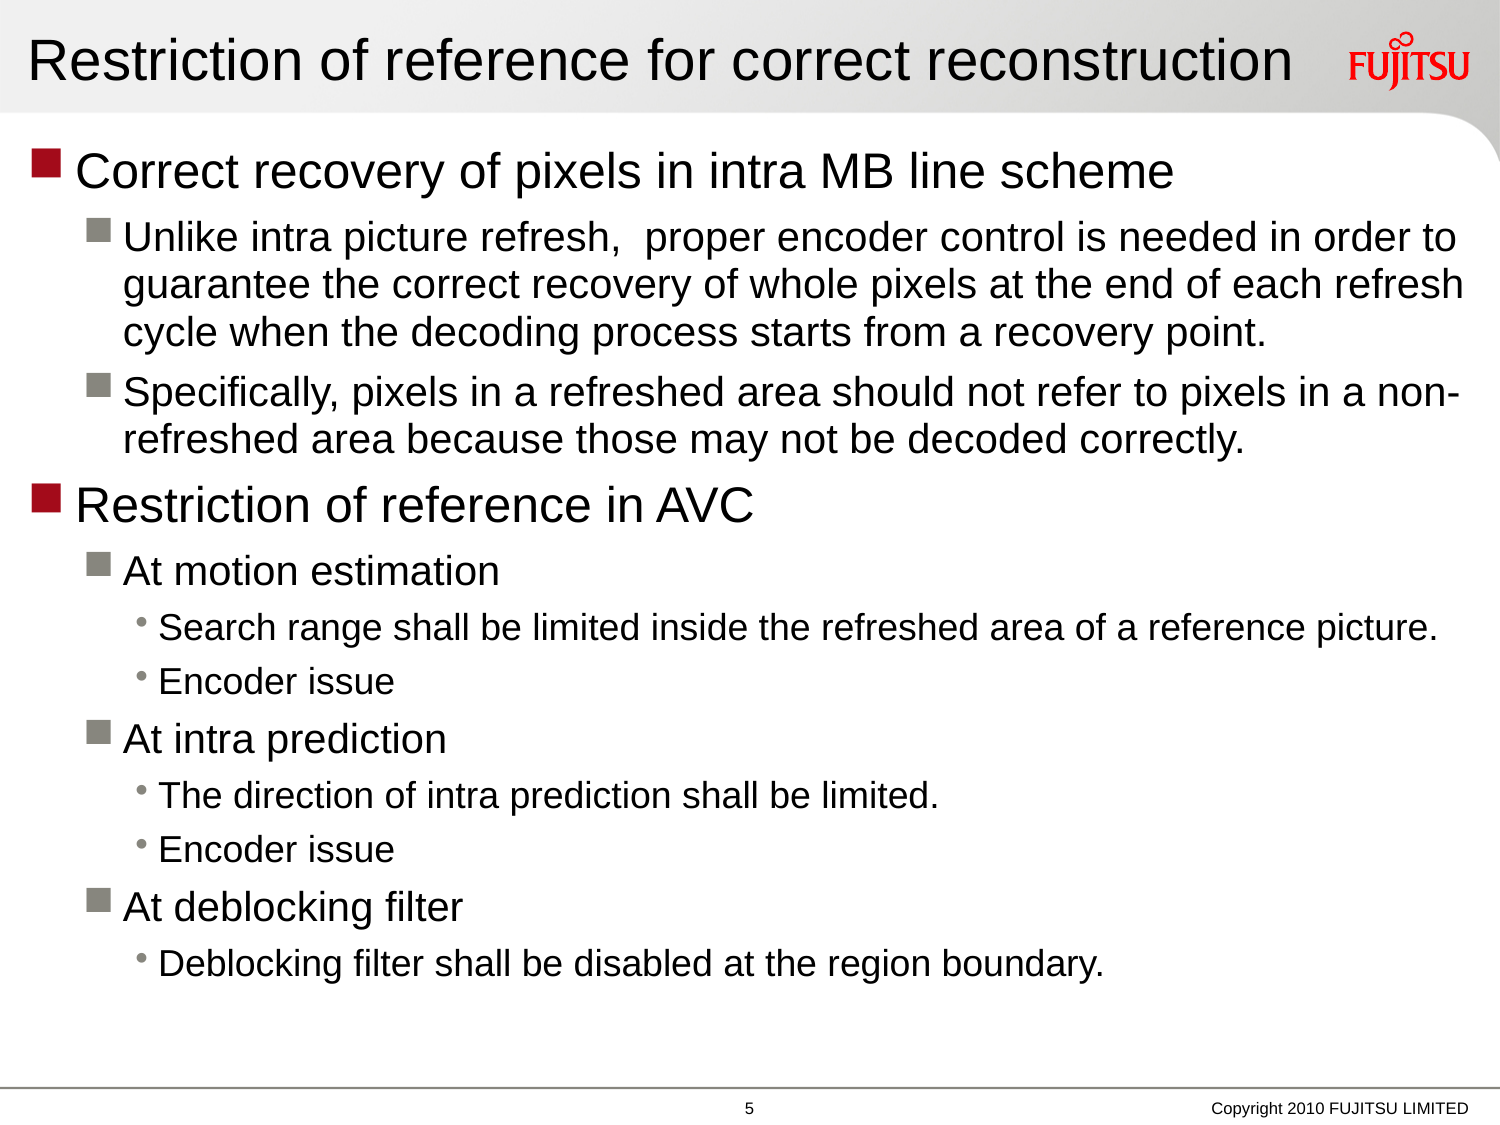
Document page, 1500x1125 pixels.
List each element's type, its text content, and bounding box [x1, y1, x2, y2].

title Restriction of reference for correct reconstruction [27, 0, 1318, 114]
list Correct recovery of pixels in intra MB line scheme Unlike intra picture refresh, proper encoder control is needed in order to guarantee the correct recovery of whole pixels at the end of each refresh cycle when the decoding process starts from a recovery point. Specifically, pixels in a refreshed area should not refer to pixels in a non-refreshed area because those may not be decoded correctly. Restriction of reference in AVC At motion estimation Search range shall be limited inside the refreshed area of a reference picture. Encoder issue At intra prediction The direction of intra prediction shall be limited. Encoder issue At deblocking filter Deblocking filter shall be disabled at the region boundary. [27, 142, 1470, 1083]
picture [0, 0, 1500, 176]
slide_number 4 [705, 1091, 795, 1125]
footer Copyright 2010 FUJITSU LIMITED [809, 1091, 1470, 1125]
